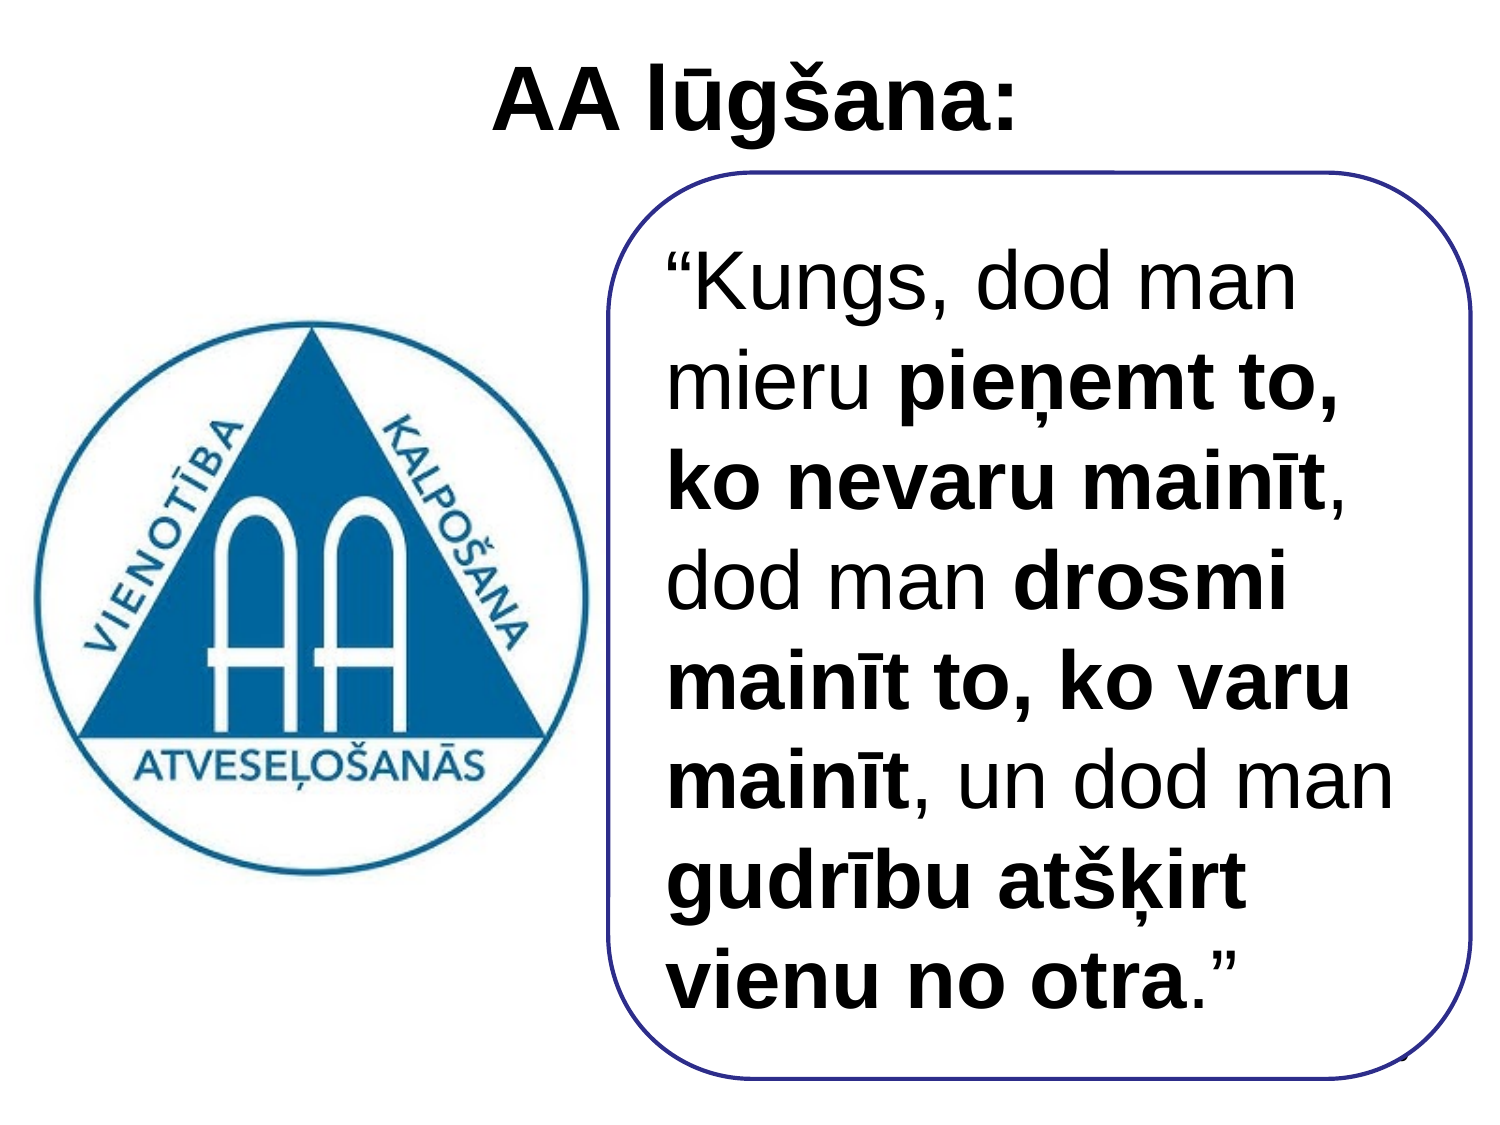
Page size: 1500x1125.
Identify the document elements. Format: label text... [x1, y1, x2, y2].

title AA lūgšana: [11, 18, 1500, 169]
picture [0, 255, 627, 979]
text_box “Kungs, dod man mieru pieņemt to, ko nevaru mainīt, dod man drosmi mainīt to, ko varu mainīt, un dod man gudrību atšķirt vienu no otra.” [615, 170, 1473, 1081]
slide_number 20 [1074, 1043, 1426, 1103]
